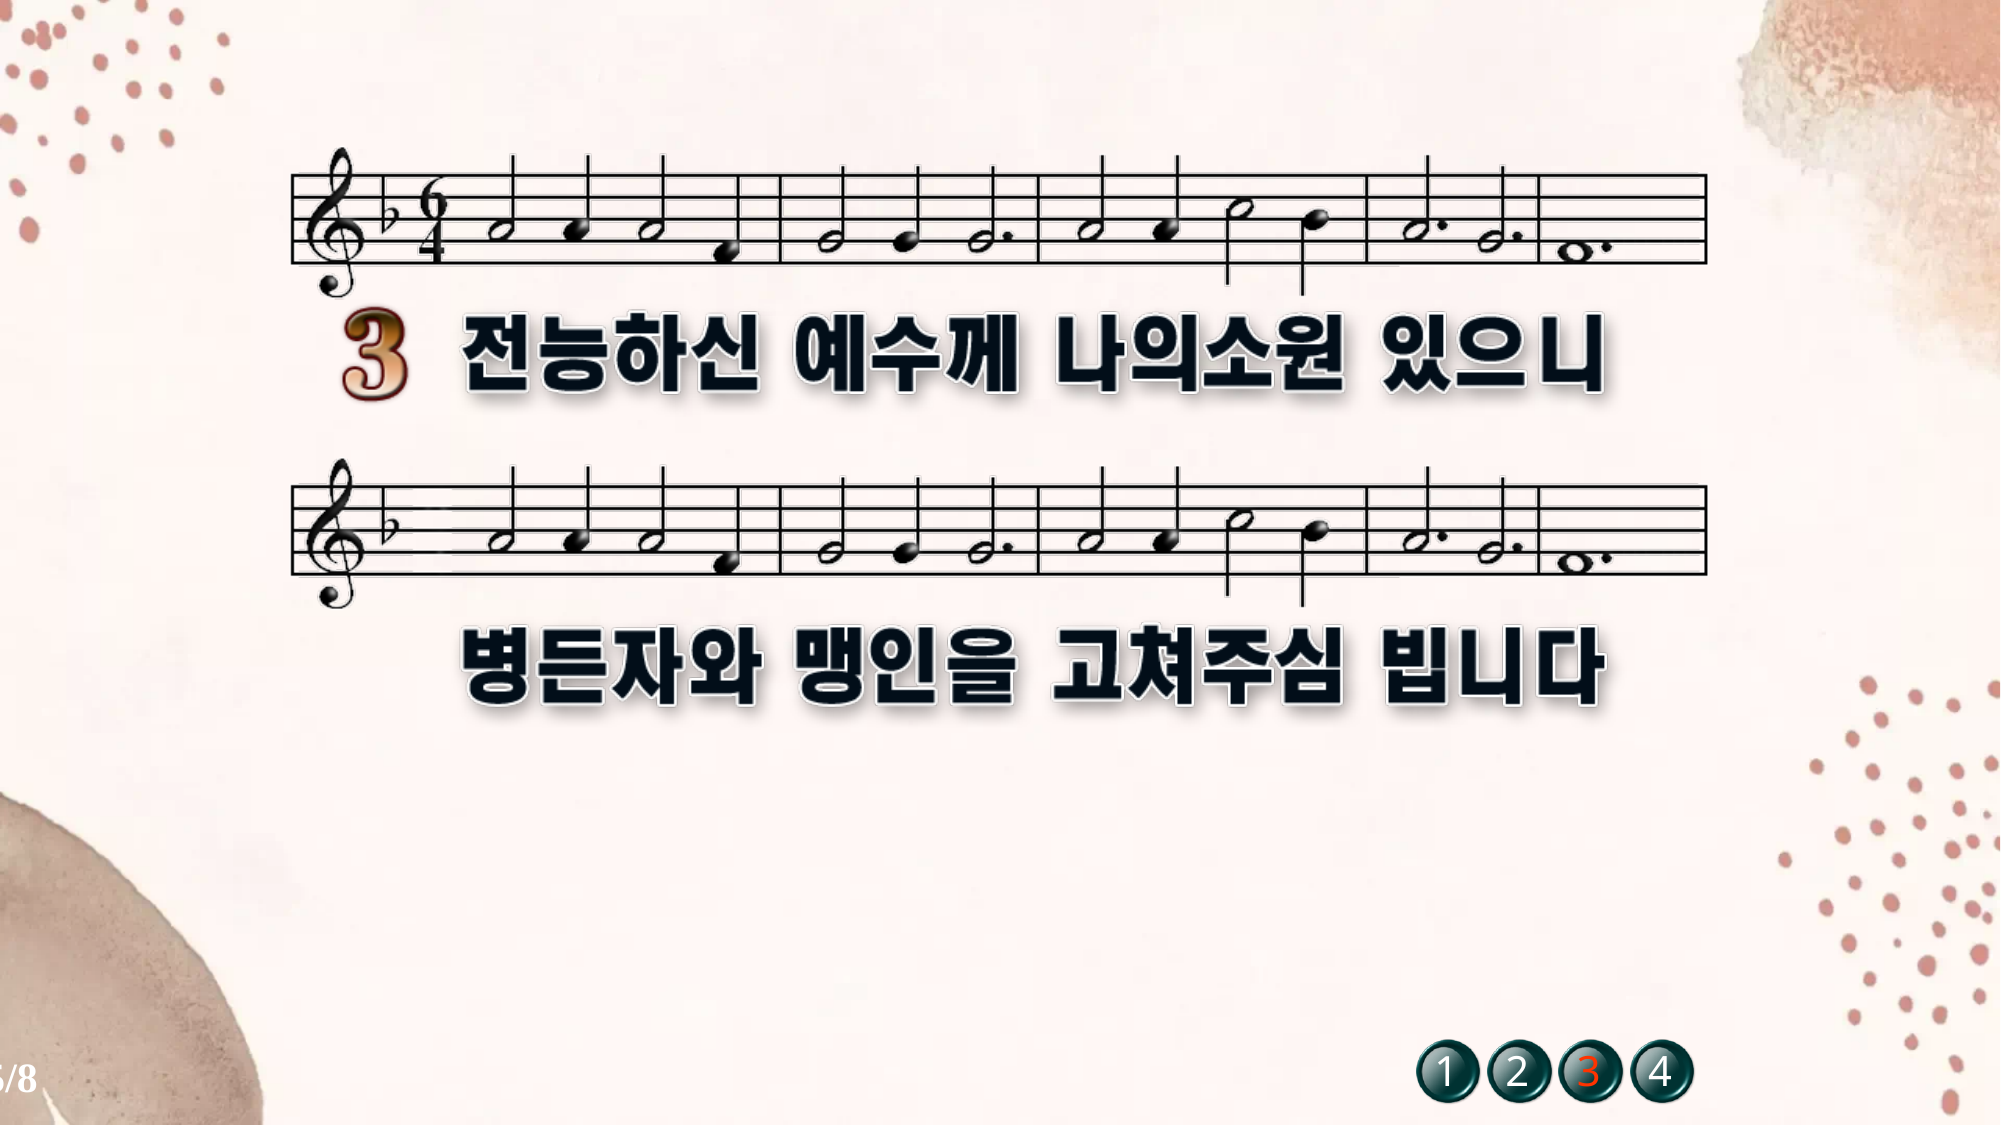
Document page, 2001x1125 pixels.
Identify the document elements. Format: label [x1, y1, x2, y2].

text_box [1627, 1035, 1697, 1106]
text_box [1555, 1035, 1626, 1106]
text_box [1484, 1035, 1555, 1106]
text_box [1413, 1035, 1484, 1106]
picture [0, 0, 2001, 1125]
